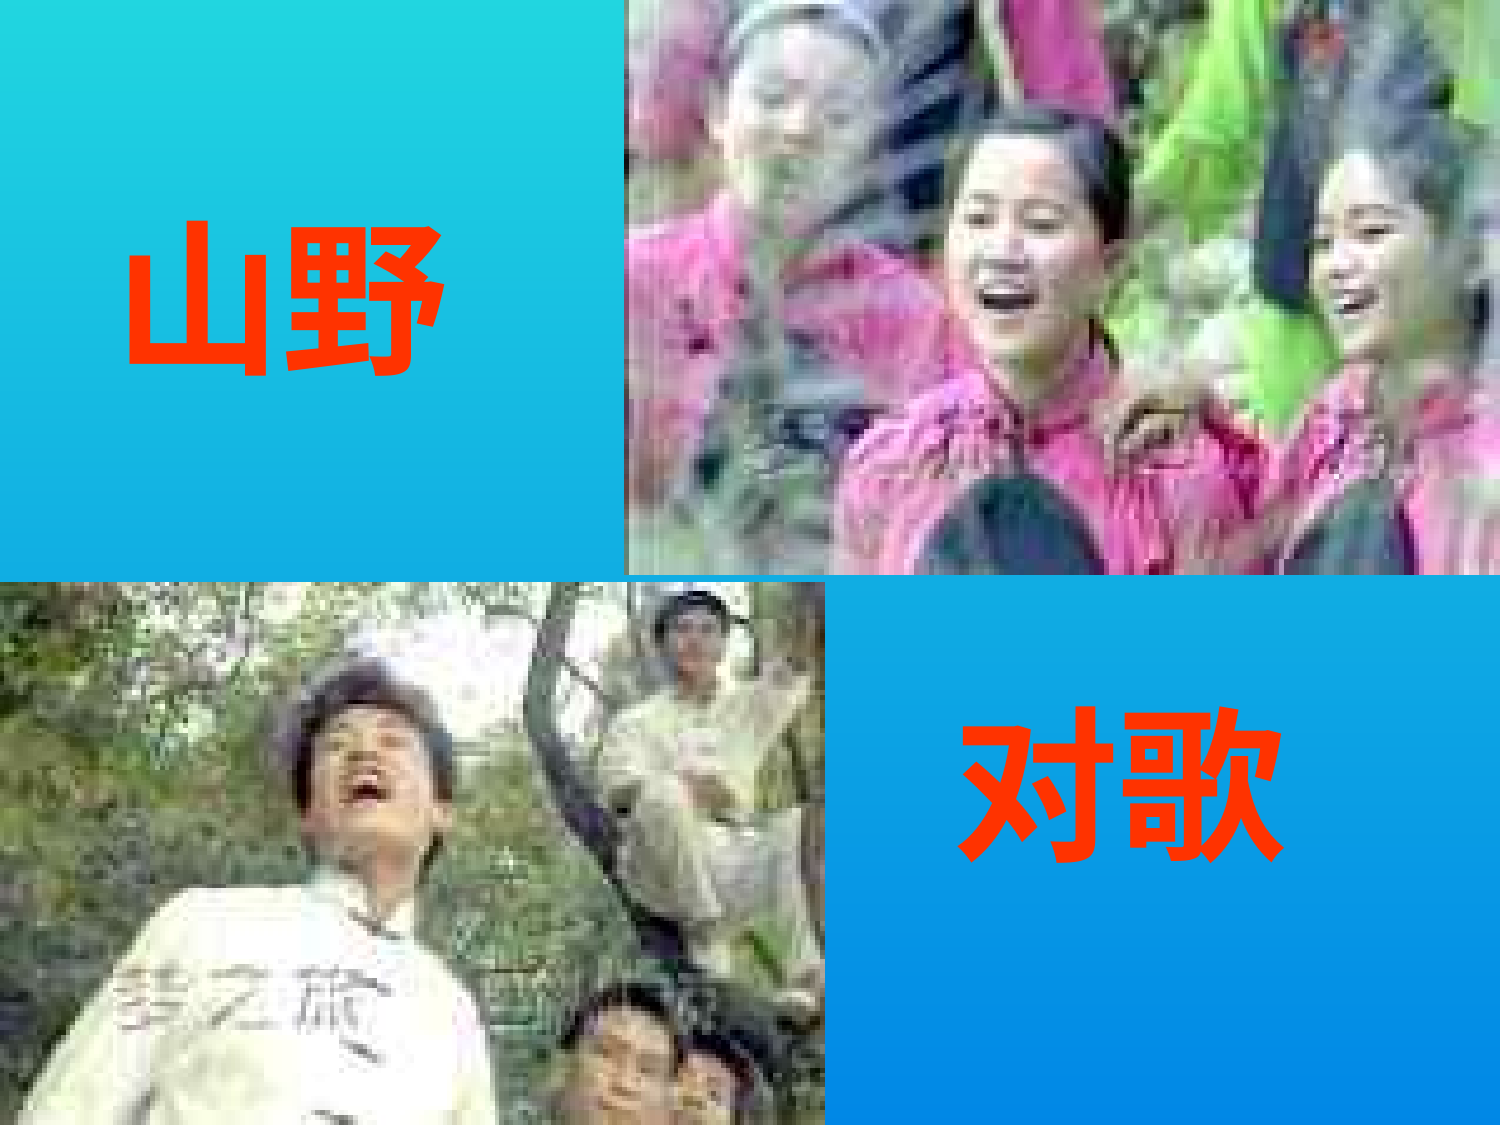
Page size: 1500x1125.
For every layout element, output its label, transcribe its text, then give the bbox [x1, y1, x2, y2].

text_box 山野 [99, 187, 563, 403]
picture [0, 0, 1500, 574]
text_box 对歌 [937, 674, 1438, 890]
picture [0, 583, 825, 1125]
